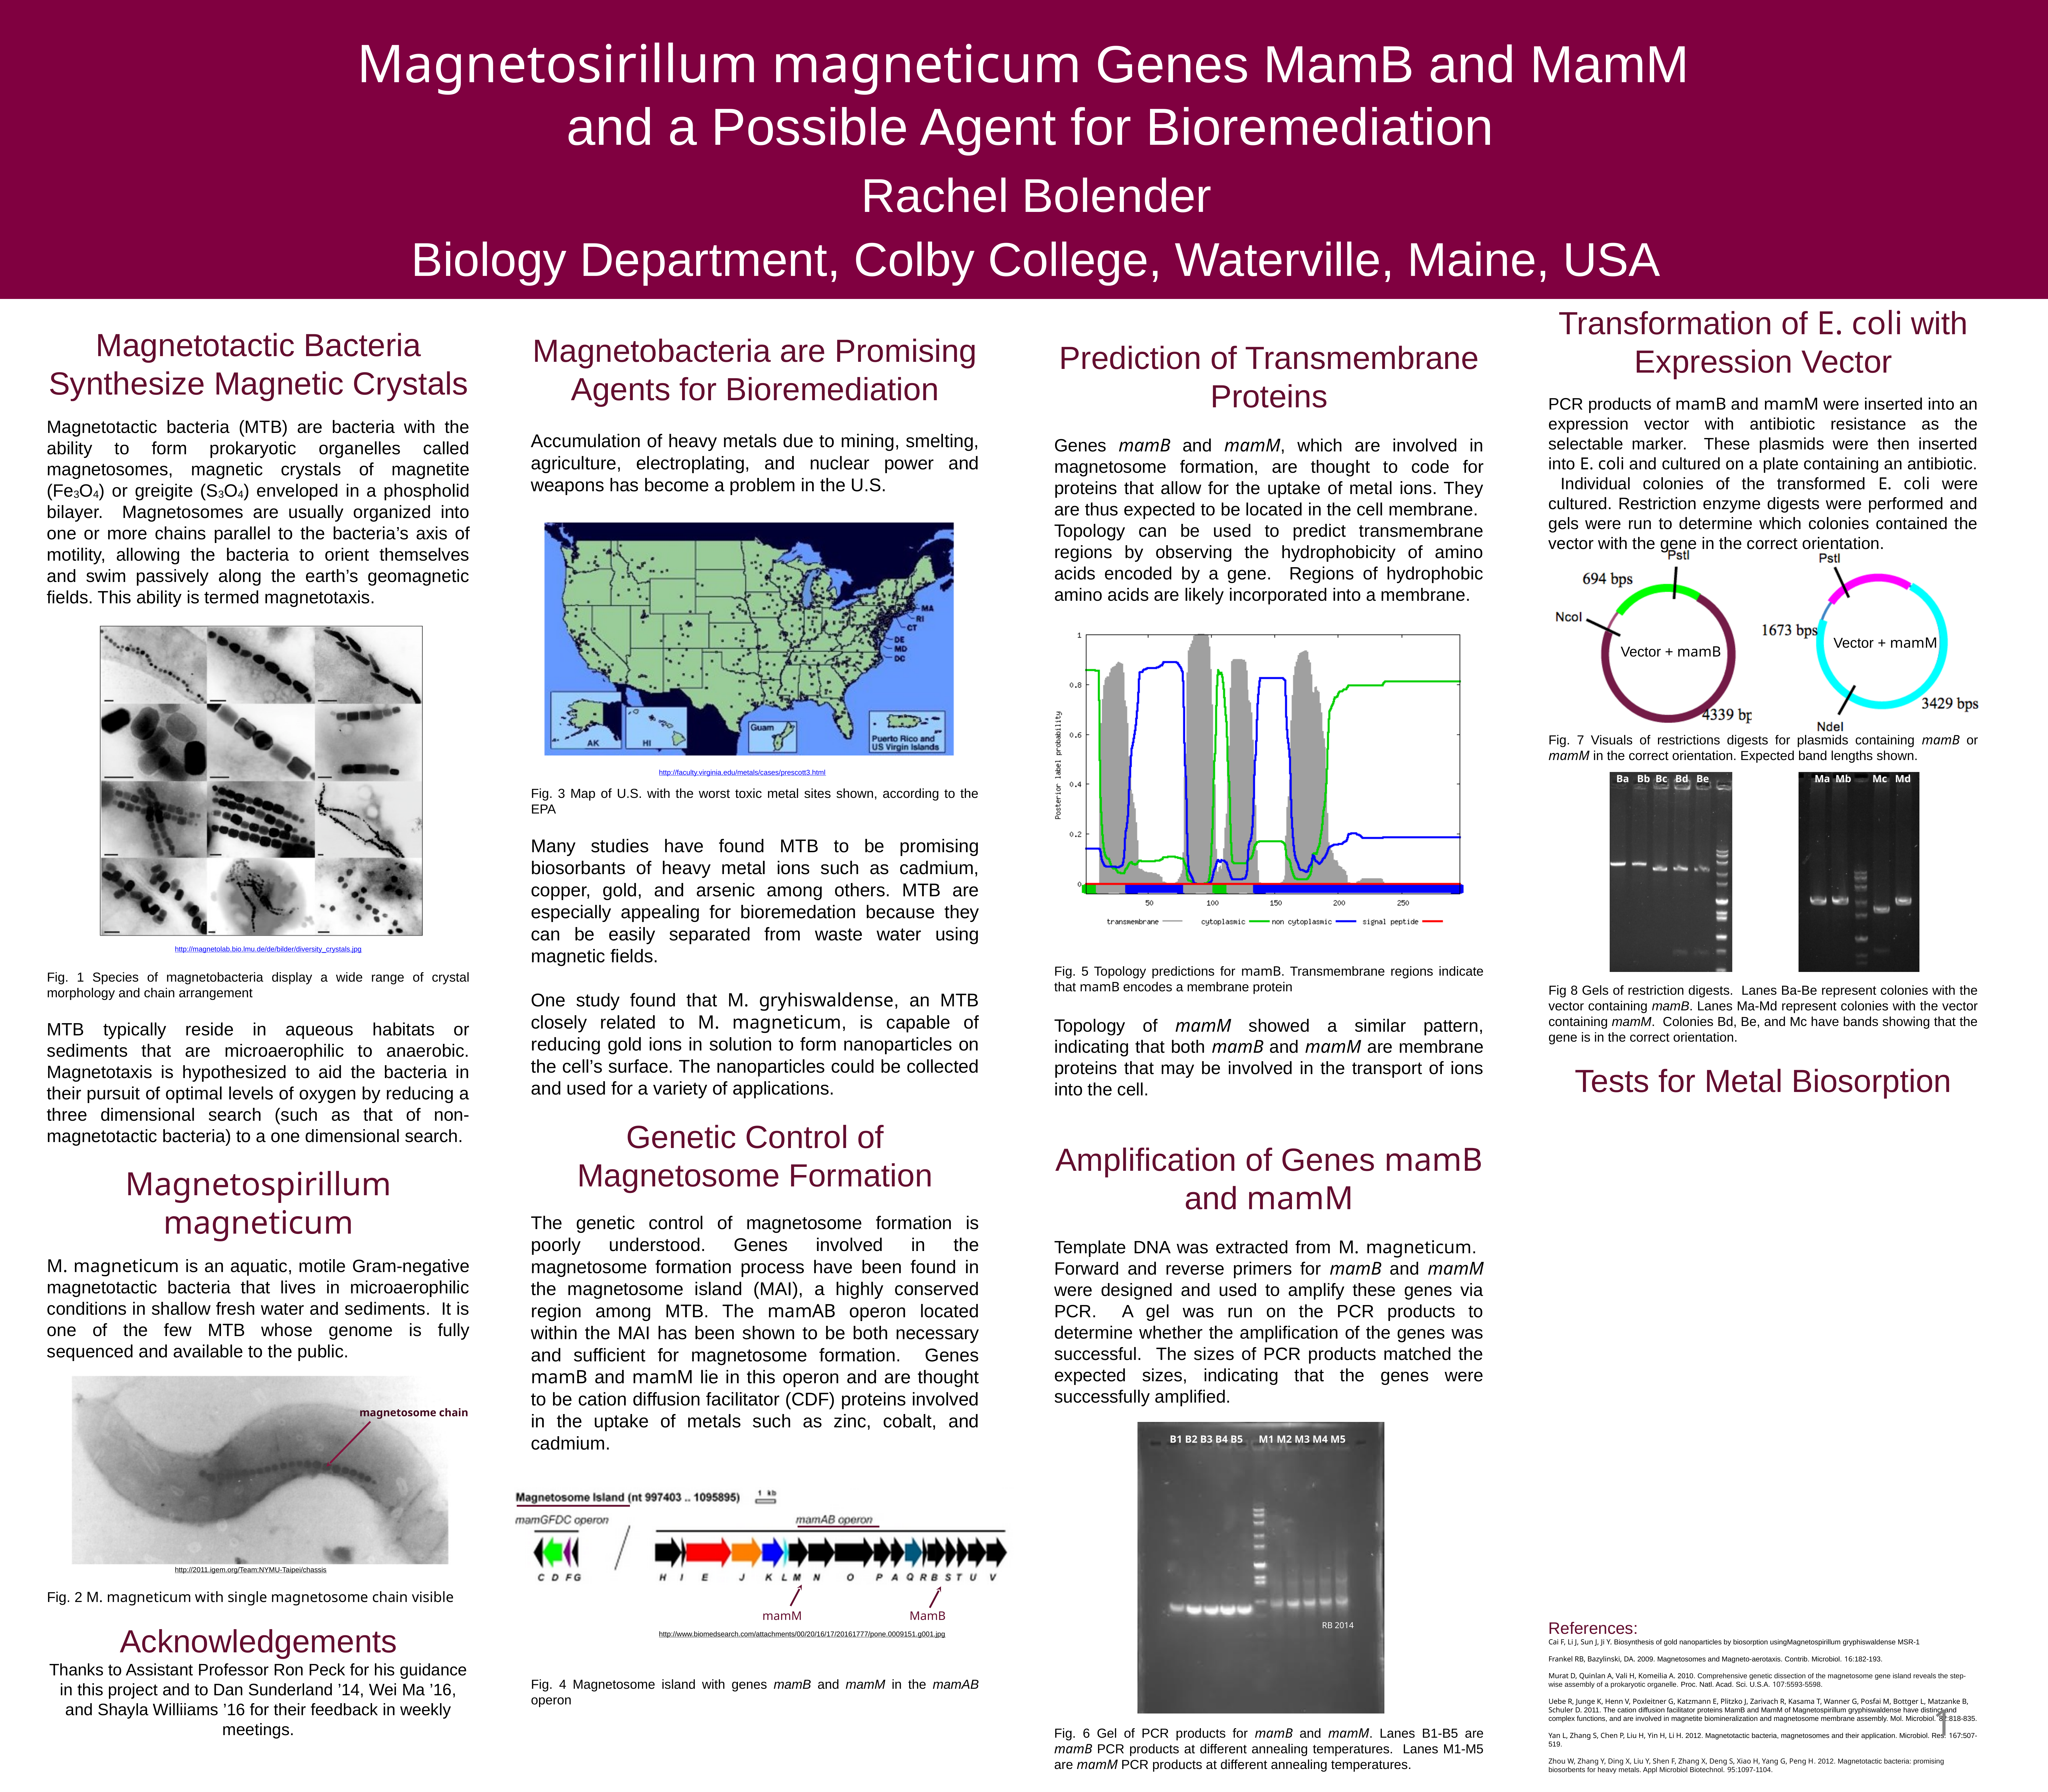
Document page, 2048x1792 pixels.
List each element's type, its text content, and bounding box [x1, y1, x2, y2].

text_box Transformation of E. coli with Expression Vector PCR products of mamB and mamM were inserted into an expression vector with antibiotic resistance as the selectable marker. These plasmids were then inserted into E. coli and cultured on a plate containing an antibiotic. Individual colonies of the transformed E. coli were cultured. Restriction enzyme digests were performed and gels were run to determine which colonies contained the vector with the gene in the correct orientation. Fig. 7 Visuals of restrictions digests for plasmids containing mamB or mamM in the correct orientation. Expected band lengths shown. Fig 8 Gels of restriction digests. Lanes Ba-Be represent colonies with the vector containing mamB. Lanes Ma-Md represent colonies with the vector containing mamM. Colonies Bd, Be, and Mc have bands showing that the gene is in the correct orientation. Tests for Metal Biosorption References: Cai F, Li J, Sun J, Ji Y. Biosynthesis of gold nanoparticles by biosorption usingMagnetospirillum gryphiswaldense MSR-1 Frankel RB, Bazylinski, DA. 2009. Magnetosomes and Magneto-aerotaxis. Contrib. Microbiol. 16:182-193. Murat D, Quinlan A, Vali H, Komeilia A. 2010. Comprehensive genetic dissection of the magnetosome gene island reveals the step-wise assembly of a prokaryotic organelle. Proc. Natl. Acad. Sci. U.S.A. 107:5593-5598. Uebe R, Junge K, Henn V, Poxleitner G, Katzmann E, Plitzko J, Zarivach R, Kasama T, Wanner G, Posfai M, Bottger L, Matzanke B, Schuler D. 2011. The cation diffusion facilitator proteins MamB and MamM of Magnetospirillum gryphiswaldense have distinct and complex functions, and are involved in magnetite biomineralization and magnetosome membrane assembly. Mol. Microbiol. 82:818-835. Yan L, Zhang S, Chen P, Liu H, Yin H, Li H. 2012. Magnetotactic bacteria, magnetosomes and their application. Microbiol. Res. 167:507-519. Zhou W, Zhang Y, Ding X, Liu Y, Shen F, Zhang X, Deng S, Xiao H, Yang G, Peng H. 2012. Magnetotactic bacteria: promising biosorbents for heavy metals. Appl Microbiol Biotechnol. 95:1097-1104. [1548, 732, 1978, 1780]
picture [1545, 541, 1984, 734]
picture [71, 1376, 451, 1565]
picture [1799, 772, 1920, 972]
text_box magnetosome chain [452, 1405, 469, 1419]
picture [1137, 1422, 1384, 1713]
text_box B1 B2 B3 B4 B5 M1 M2 M3 M4 M5 [1386, 1433, 1417, 1448]
text_box mamM [762, 1608, 802, 1623]
text_box Prediction of Transmembrane Proteins Genes mamB and mamM, which are involved in magnetosome formation, are thought to code for proteins that allow for the uptake of metal ions. They are thus expected to be located in the cell membrane. Topology can be used to predict transmembrane regions by observing the hydrophobicity of amino acids encoded by a gene. Regions of hydrophobic amino acids are likely incorporated into a membrane. Fig. 5 Topology predictions for mamB. Transmembrane regions indicate that mamB encodes a membrane protein Topology of mamM showed a similar pattern, indicating that both mamB and mamM are membrane proteins that may be involved in the transport of ions into the cell. Amplification of Genes mamB and mamM Template DNA was extracted from M. magneticum. Forward and reverse primers for mamB and mamM were designed and used to amplify these genes via PCR. A gel was run on the PCR products to determine whether the amplification of the genes was successful. The sizes of PCR products matched the expected sizes, indicating that the genes were successfully amplified. Fig. 6 Gel of PCR products for mamB and mamM. Lanes B1-B5 are mamB PCR products at different annealing temperatures. Lanes M1-M5 are mamM PCR products at different annealing temperatures. [1054, 337, 1484, 1792]
picture [1049, 633, 1466, 931]
text_box Rachel Bolender Biology Department, Colby College, Waterville, Maine, USA [217, 165, 1855, 283]
text_box [0, 0, 2048, 299]
picture [544, 523, 956, 755]
picture [99, 625, 423, 936]
text_box 1 [1890, 1692, 1958, 1756]
picture [514, 1487, 1015, 1594]
text_box Magnetosirillum magneticum Genes MamB and MamM and a Possible Agent for Bioremediation [117, 30, 1944, 153]
text_box Magnetotactic Bacteria Synthesize Magnetic Crystals Magnetotactic bacteria (MTB) are bacteria with the ability to form prokaryotic organelles called magnetosomes, magnetic crystals of magnetite (Fe3O4) or greigite (S3O4) enveloped in a phospholid bilayer. Magnetosomes are usually organized into one or more chains parallel to the bacteria’s axis of motility, allowing the bacteria to orient themselves and swim passively along the earth’s geomagnetic fields. This ability is termed magnetotaxis. http://magnetolab.bio.lmu.de/de/bilder/diversity_crystals.jpg Fig. 1 Species of magnetobacteria display a wide range of crystal morphology and chain arrangement MTB typically reside in aqueous habitats or sediments that are microaerophilic to anaerobic. Magnetotaxis is hypothesized to aid the bacteria in their pursuit of optimal levels of oxygen by reducing a three dimensional search (such as that of non-magnetotactic bacteria) to a one dimensional search. Magnetospirillum magneticum M. magneticum is an aquatic, motile Gram-negative magnetotactic bacteria that lives in microaerophilic conditions in shallow fresh water and sediments. It is one of the few MTB whose genome is fully sequenced and available to the public. http://2011.igem.org/Team:NYMU-Taipei/chassis Fig. 2 M. magneticum with single magnetosome chain visible Acknowledgements Thanks to Assistant Professor Ron Peck for his guidance in this project and to Dan Sunderland ’14, Wei Ma ’16, and Shayla Williiams ’16 for their feedback in weekly meetings. [47, 324, 470, 1773]
text_box Transformation of E. coli with Expression Vector PCR products of mamB and mamM were inserted into an expression vector with antibiotic resistance as the selectable marker. These plasmids were then inserted into E. coli and cultured on a plate containing an antibiotic. Individual colonies of the transformed E. coli were cultured. Restriction enzyme digests were performed and gels were run to determine which colonies contained the vector with the gene in the correct orientation. Fig. 7 Visuals of restrictions digests for plasmids containing mamB or mamM in the correct orientation. Expected band lengths shown. Fig 8 Gels of restriction digests. Lanes Ba-Be represent colonies with the vector containing mamB. Lanes Ma-Md represent colonies with the vector containing mamM. Colonies Bd, Be, and Mc have bands showing that the gene is in the correct orientation. Tests for Metal Biosorption References: Cai F, Li J, Sun J, Ji Y. Biosynthesis of gold nanoparticles by biosorption usingMagnetospirillum gryphiswaldense MSR-1 Frankel RB, Bazylinski, DA. 2009. Magnetosomes and Magneto-aerotaxis. Contrib. Microbiol. 16:182-193. Murat D, Quinlan A, Vali H, Komeilia A. 2010. Comprehensive genetic dissection of the magnetosome gene island reveals the step-wise assembly of a prokaryotic organelle. Proc. Natl. Acad. Sci. U.S.A. 107:5593-5598. Uebe R, Junge K, Henn V, Poxleitner G, Katzmann E, Plitzko J, Zarivach R, Kasama T, Wanner G, Posfai M, Bottger L, Matzanke B, Schuler D. 2011. The cation diffusion facilitator proteins MamB and MamM of Magnetospirillum gryphiswaldense have distinct and complex functions, and are involved in magnetite biomineralization and magnetosome membrane assembly. Mol. Microbiol. 82:818-835. Yan L, Zhang S, Chen P, Liu H, Yin H, Li H. 2012. Magnetotactic bacteria, magnetosomes and their application. Microbiol. Res. 167:507-519. Zhou W, Zhang Y, Ding X, Liu Y, Shen F, Zhang X, Deng S, Xiao H, Yang G, Peng H. 2012. Magnetotactic bacteria: promising biosorbents for heavy metals. Appl Microbiol Biotechnol. 95:1097-1104. [1548, 302, 1978, 552]
text_box Magnetobacteria are Promising Agents for Bioremediation Accumulation of heavy metals due to mining, smelting, agriculture, electroplating, and nuclear power and weapons has become a problem in the U.S. http://faculty.virginia.edu/metals/cases/prescott3.html Fig. 3 Map of U.S. with the worst toxic metal sites shown, according to the EPA Many studies have found MTB to be promising biosorbants of heavy metal ions such as cadmium, copper, gold, and arsenic among others. MTB are especially appealing for bioremedation because they can be easily separated from waste water using magnetic fields. One study found that M. gryhiswaldense, an MTB closely related to M. magneticum, is capable of reducing gold ions in solution to form nanoparticles on the cell’s surface. The nanoparticles could be collected and used for a variety of applications. Genetic Control of Magnetosome Formation The genetic control of magnetosome formation is poorly understood. Genes involved in the magnetosome formation process have been found in the magnetosome island (MAI), a highly conserved region among MTB. The mamAB operon located within the MAI has been shown to be both necessary and sufficient for magnetosome formation. Genes mamB and mamM lie in this operon and are thought to be cation diffusion facilitator (CDF) proteins involved in the uptake of metals such as zinc, cobalt, and cadmium. http://www.biomedsearch.com/attachments/00/20/16/17/20161777/pone.0009151.g001.jpg Fig. 4 Magnetosome island with genes mamB and mamM in the mamAB operon [531, 330, 979, 1487]
picture [1610, 772, 1732, 972]
text_box Magnetobacteria are Promising Agents for Bioremediation Accumulation of heavy metals due to mining, smelting, agriculture, electroplating, and nuclear power and weapons has become a problem in the U.S. http://faculty.virginia.edu/metals/cases/prescott3.html Fig. 3 Map of U.S. with the worst toxic metal sites shown, according to the EPA Many studies have found MTB to be promising biosorbants of heavy metal ions such as cadmium, copper, gold, and arsenic among others. MTB are especially appealing for bioremedation because they can be easily separated from waste water using magnetic fields. One study found that M. gryhiswaldense, an MTB closely related to M. magneticum, is capable of reducing gold ions in solution to form nanoparticles on the cell’s surface. The nanoparticles could be collected and used for a variety of applications. Genetic Control of Magnetosome Formation The genetic control of magnetosome formation is poorly understood. Genes involved in the magnetosome formation process have been found in the magnetosome island (MAI), a highly conserved region among MTB. The mamAB operon located within the MAI has been shown to be both necessary and sufficient for magnetosome formation. Genes mamB and mamM lie in this operon and are thought to be cation diffusion facilitator (CDF) proteins involved in the uptake of metals such as zinc, cobalt, and cadmium. http://www.biomedsearch.com/attachments/00/20/16/17/20161777/pone.0009151.g001.jpg Fig. 4 Magnetosome island with genes mamB and mamM in the mamAB operon [531, 1597, 979, 1792]
text_box MamB [909, 1608, 946, 1623]
